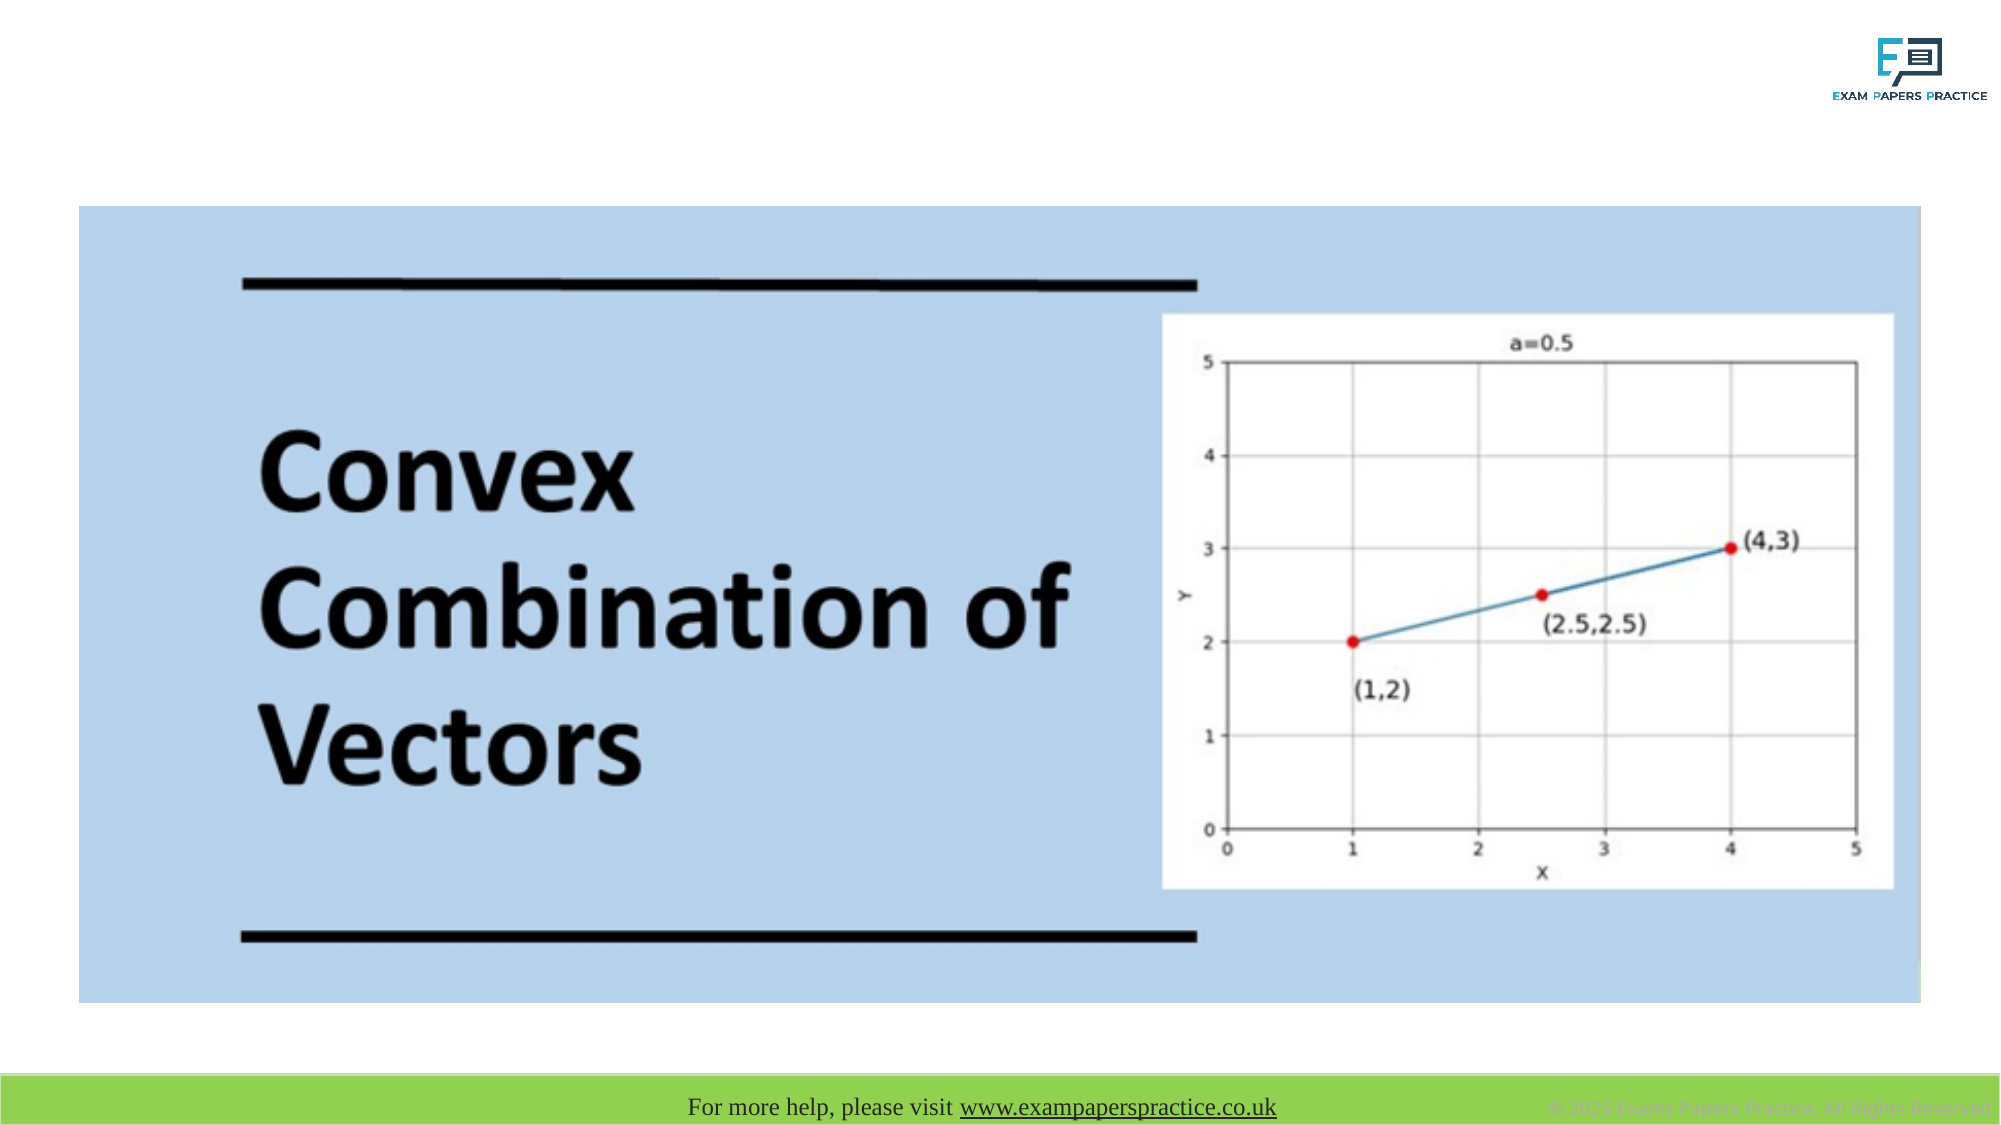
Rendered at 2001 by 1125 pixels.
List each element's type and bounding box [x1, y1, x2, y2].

picture [79, 206, 1921, 1003]
